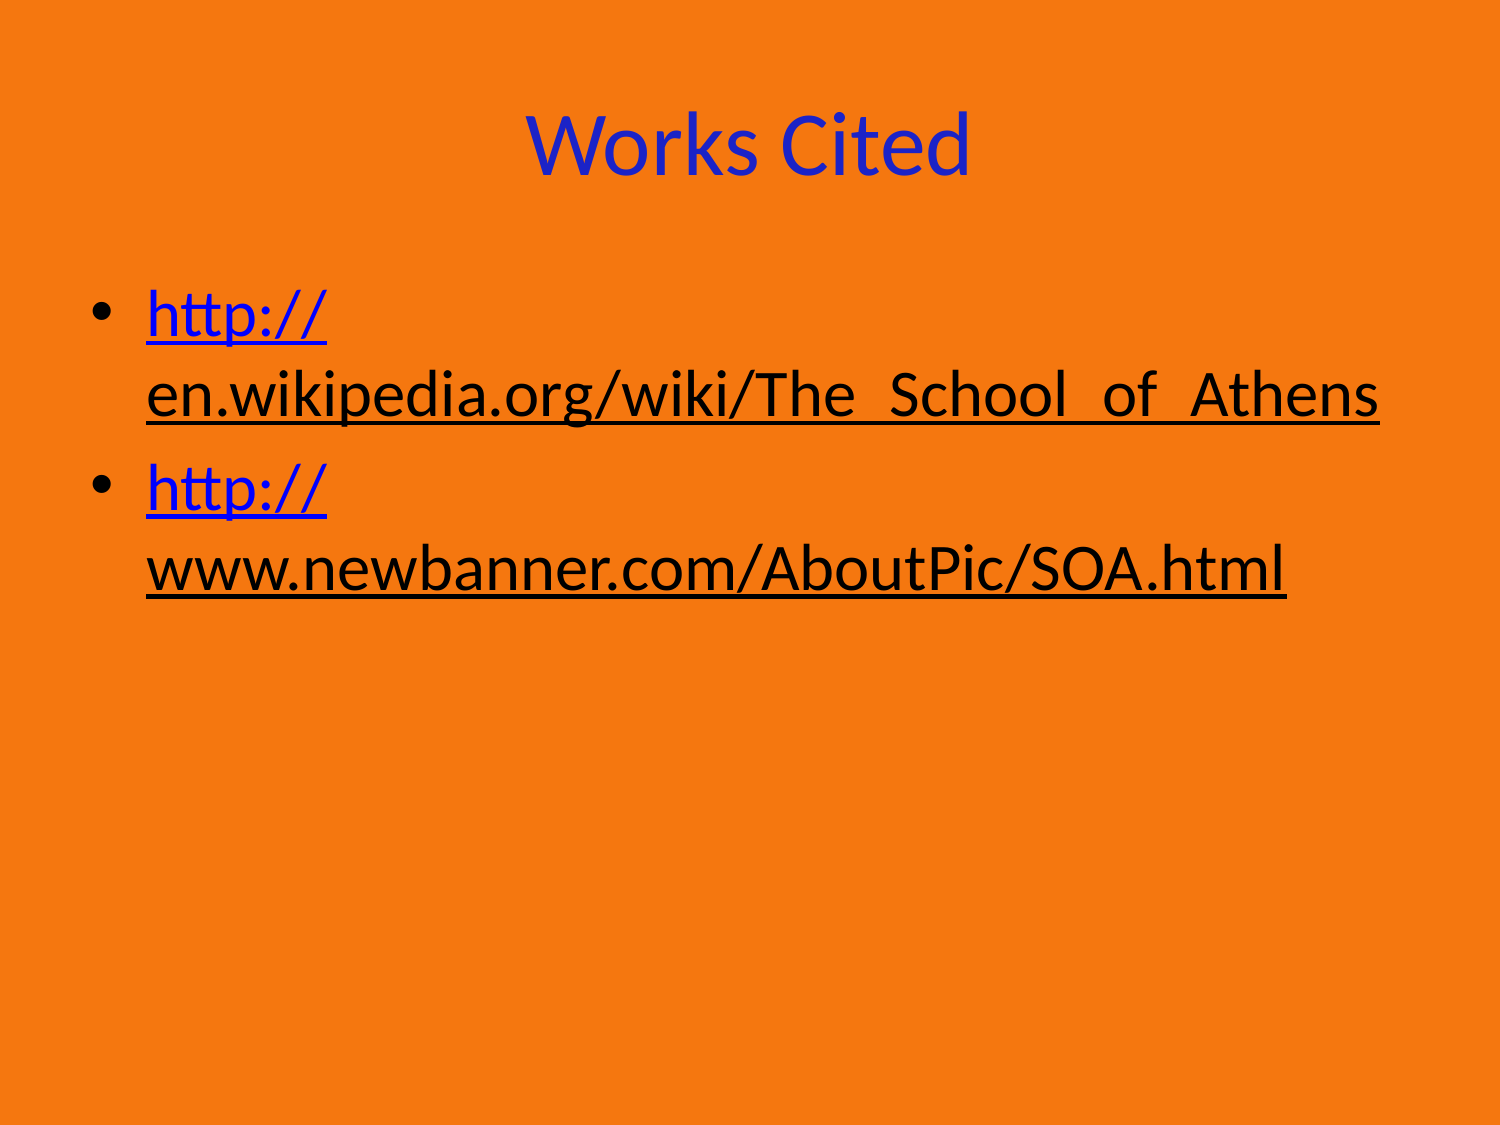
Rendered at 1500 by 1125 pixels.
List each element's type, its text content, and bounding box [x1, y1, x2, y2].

list http://en.wikipedia.org/wiki/The_School_of_Athens http://www.newbanner.com/AboutPic/SOA.html [75, 262, 1425, 1005]
title Works Cited [75, 45, 1425, 233]
